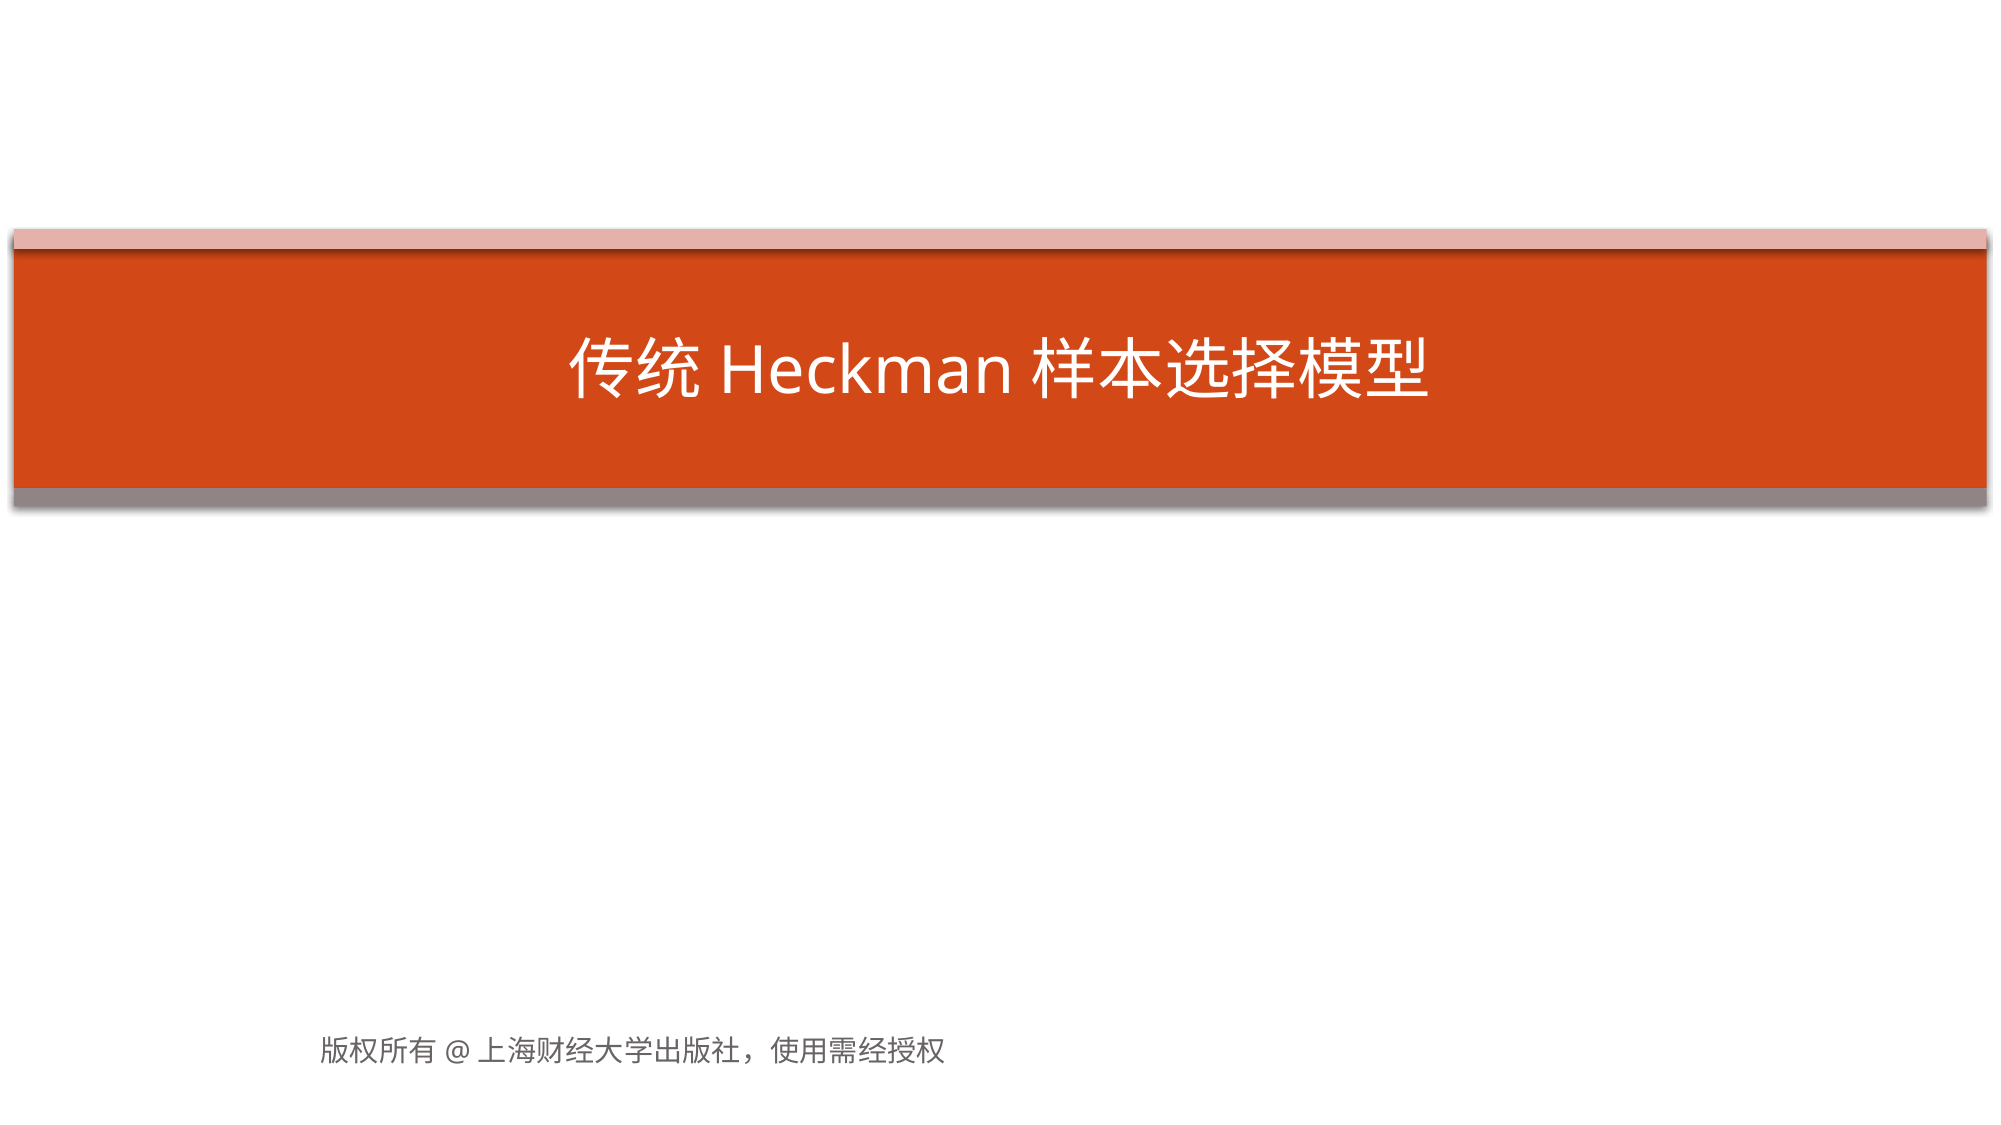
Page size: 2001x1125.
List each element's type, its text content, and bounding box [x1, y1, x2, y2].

footer 版权所有@上海财经大学出版社，使用需经授权 [200, 1012, 1067, 1088]
title 传统Heckman样本选择模型 [99, 247, 1900, 489]
